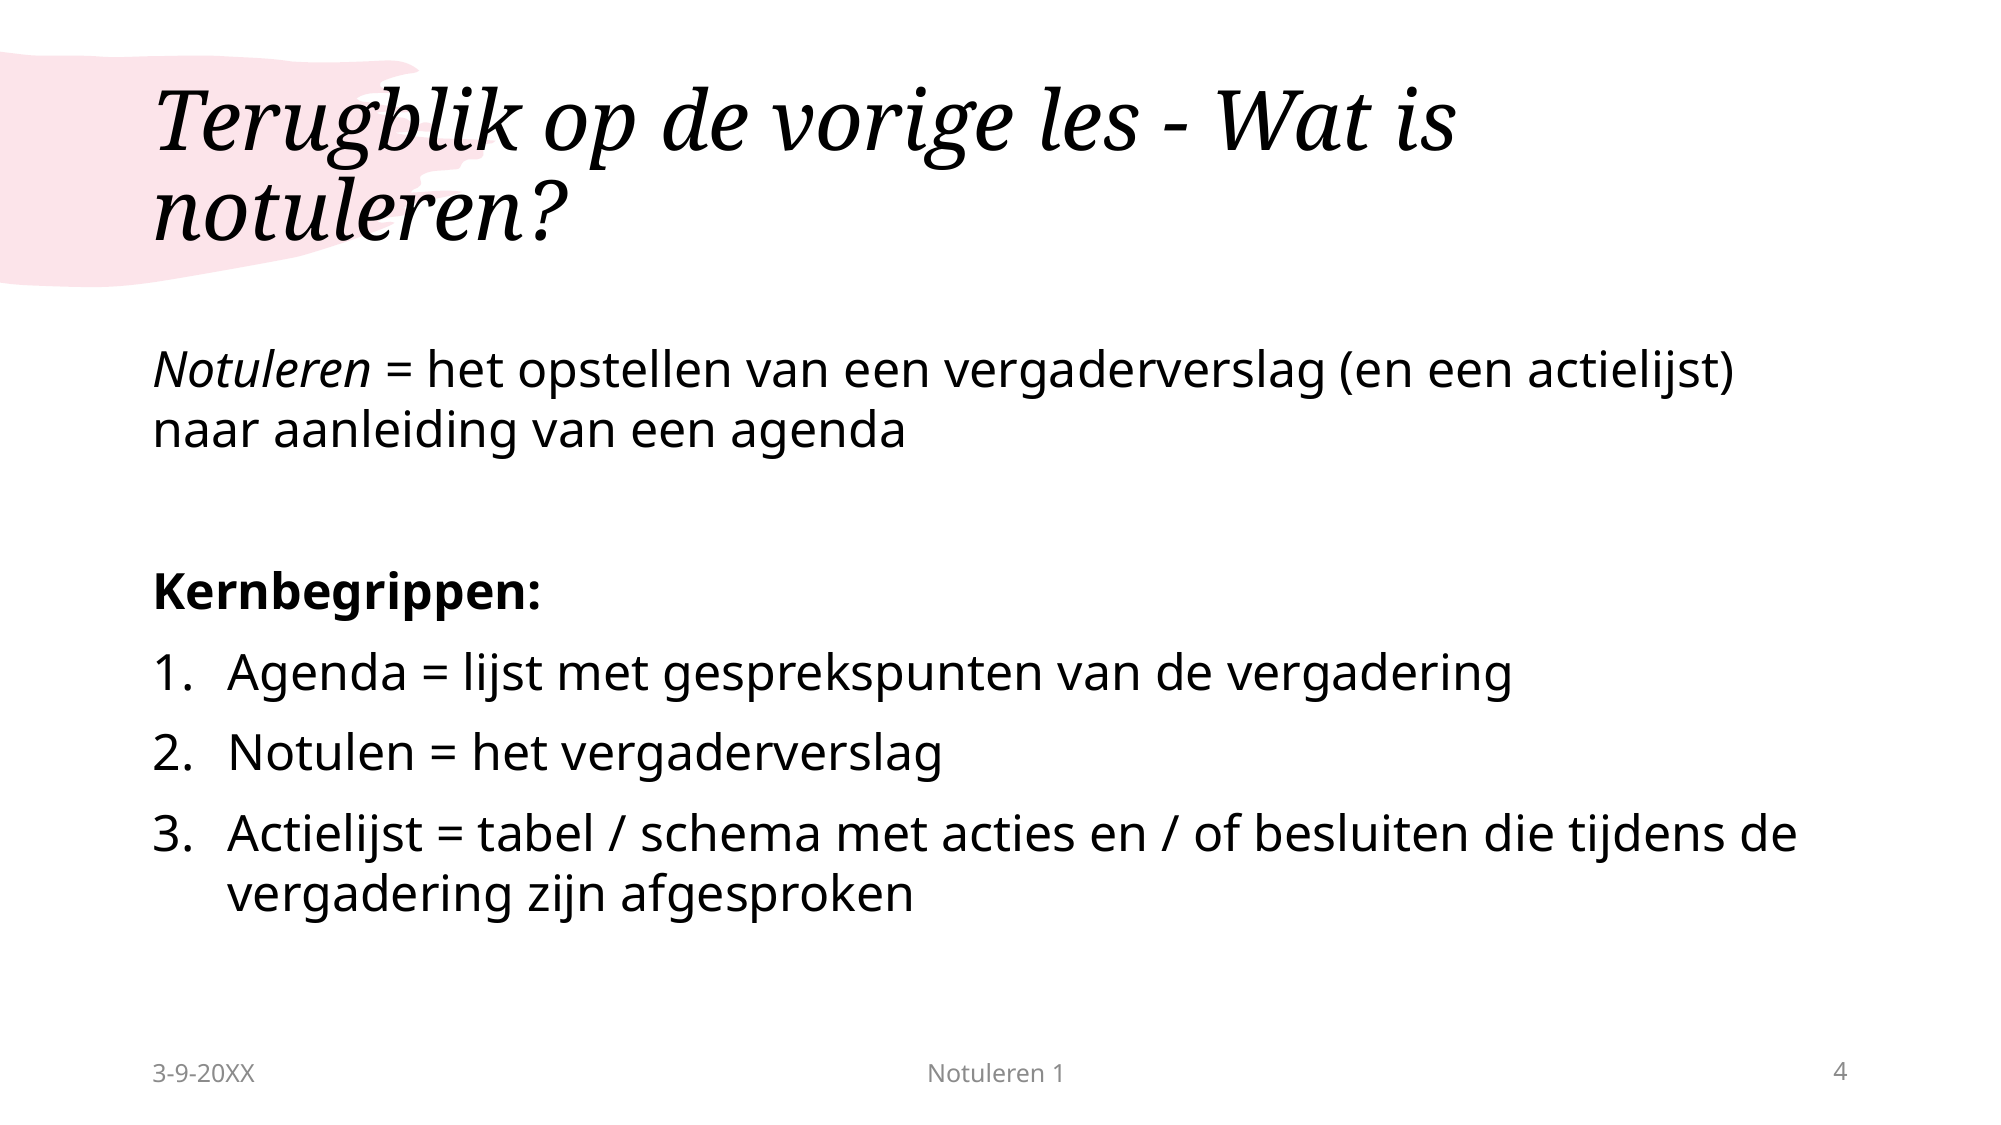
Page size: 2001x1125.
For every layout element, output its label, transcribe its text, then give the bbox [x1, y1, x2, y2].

list Notuleren = het opstellen van een vergaderverslag (en een actielijst) naar aanleiding van een agenda Kernbegrippen: Agenda = lijst met gesprekspunten van de vergadering Notulen = het vergaderverslag Actielijst = tabel / schema met acties en / of besluiten die tijdens de vergadering zijn afgesproken [137, 329, 1863, 1013]
title Terugblik op de vorige les - Wat is notuleren? [137, 59, 1863, 278]
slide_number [137, 1042, 588, 1103]
slide_number 4 [1412, 1042, 1863, 1103]
footer Notuleren 1 [662, 1042, 1338, 1103]
